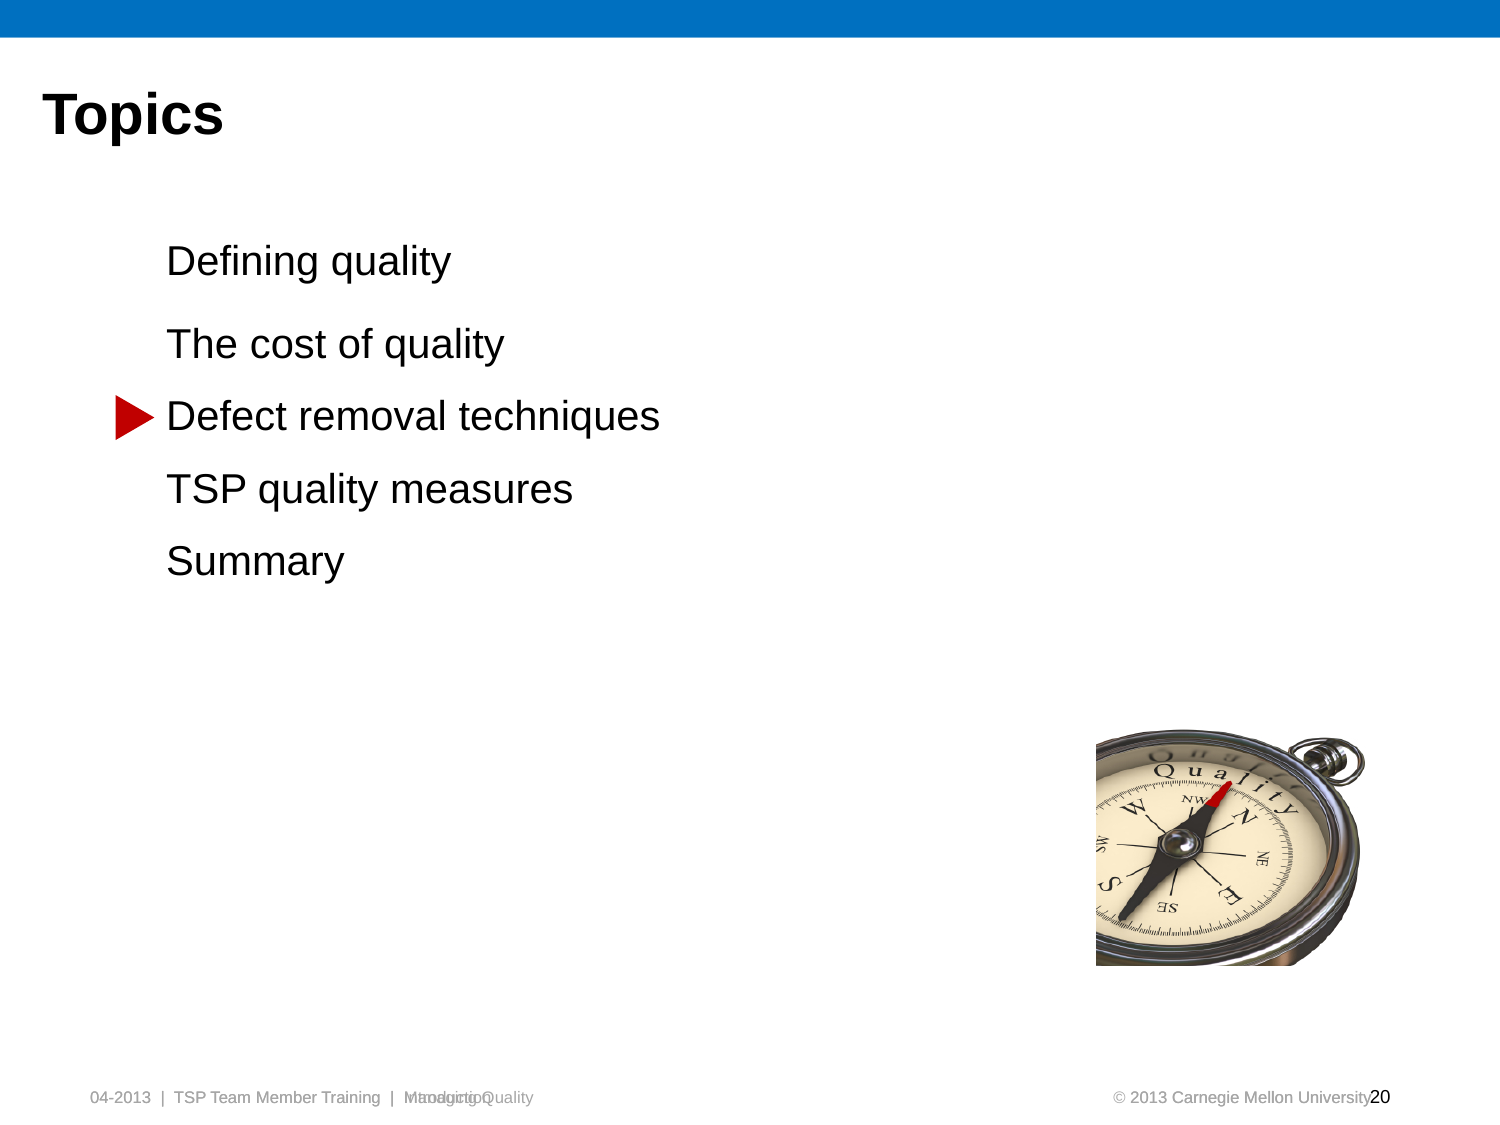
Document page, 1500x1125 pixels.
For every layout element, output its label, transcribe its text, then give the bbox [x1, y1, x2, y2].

title Topics [41, 89, 1438, 147]
list Defining quality The cost of quality Defect removal techniques TSP quality measures Summary [166, 237, 1438, 1001]
picture [1096, 700, 1450, 966]
text_box [115, 395, 155, 441]
